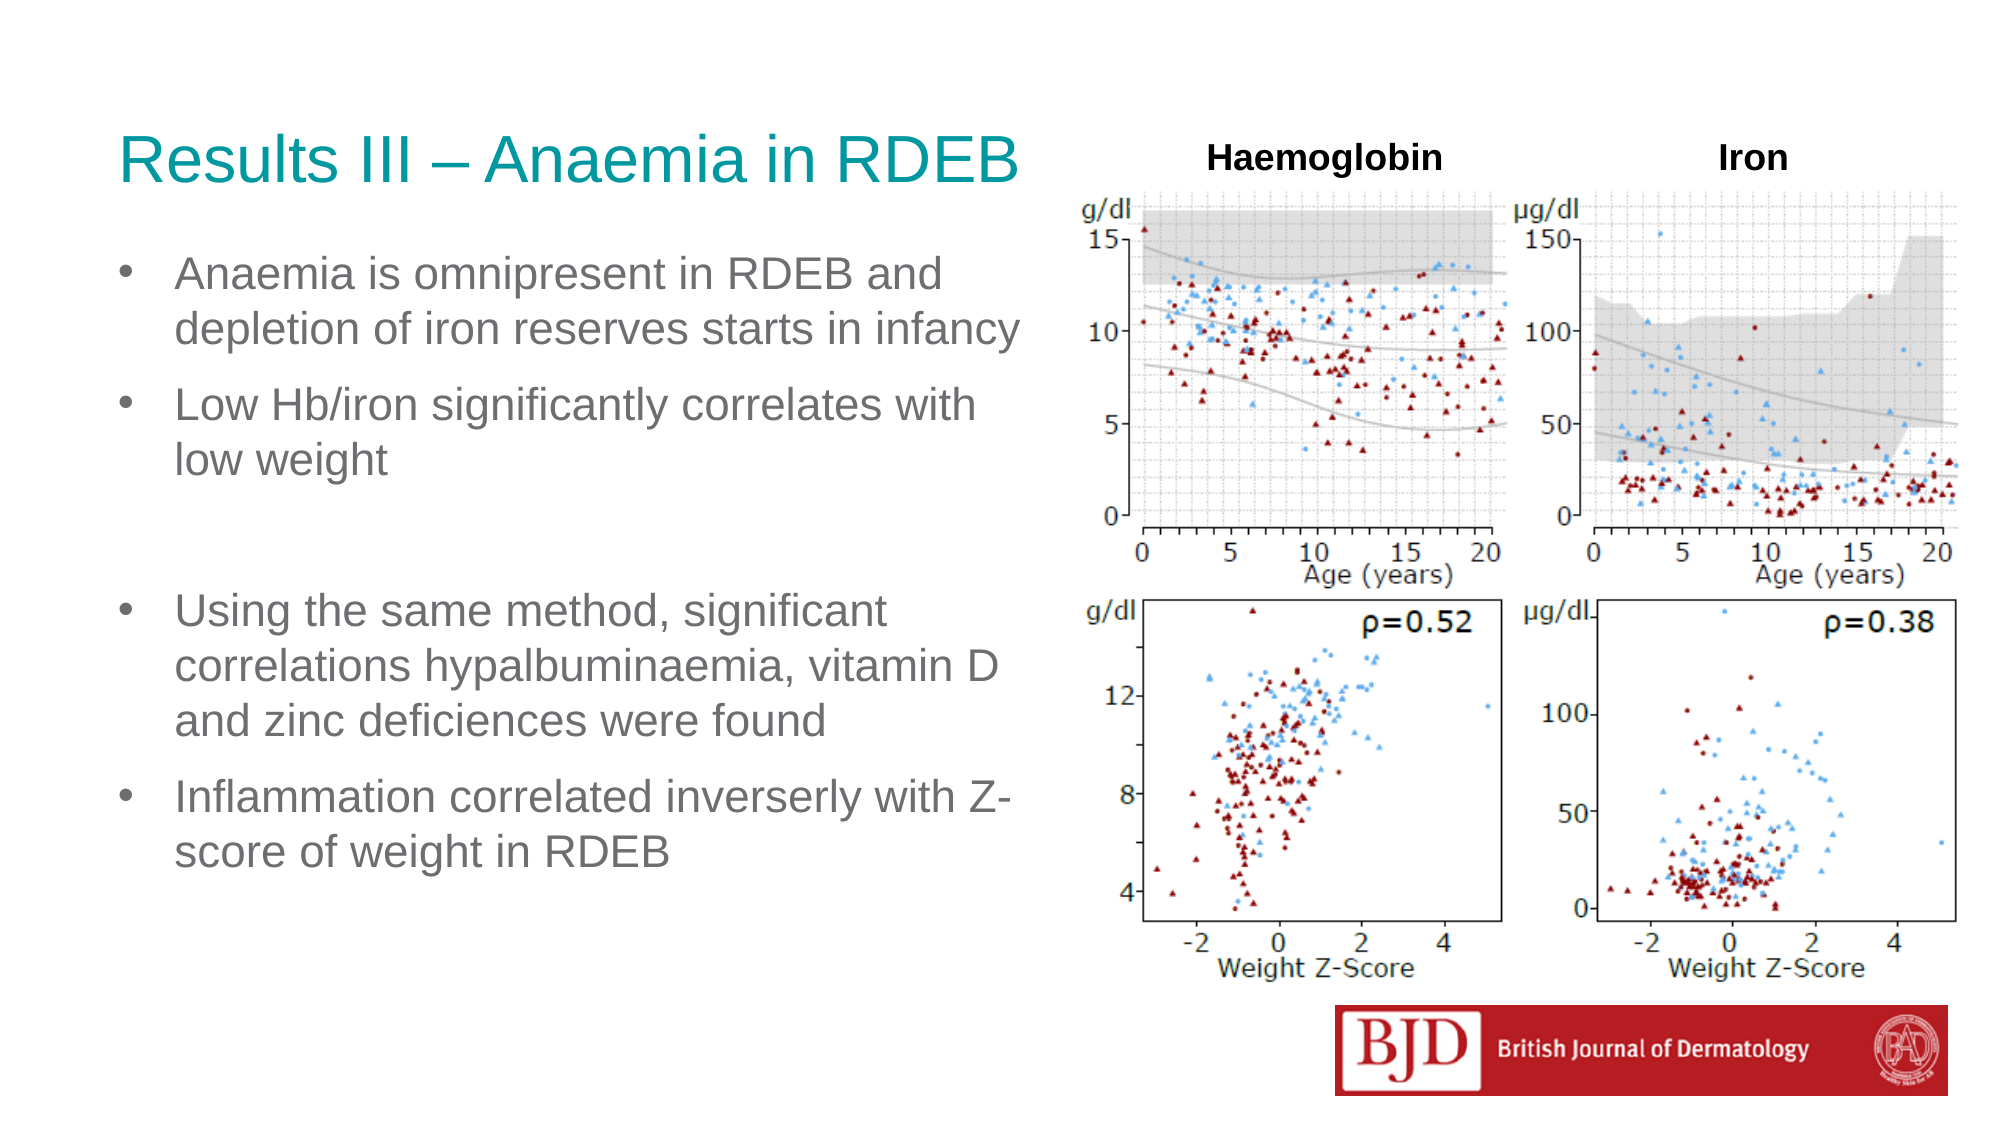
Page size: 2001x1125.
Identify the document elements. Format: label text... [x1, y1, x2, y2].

title Results III – Anaemia in RDEB [118, 113, 1953, 197]
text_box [1049, 125, 1983, 984]
picture [1335, 1005, 1948, 1096]
list Anaemia is omnipresent in RDEB and depletion of iron reserves starts in infancy Low Hb/iron significantly correlates with low weight Using the same method, significant correlations hypalbuminaemia, vitamin D and zinc deficiences were found Inflammation correlated inverserly with Z-score of weight in RDEB [117, 243, 1051, 1046]
